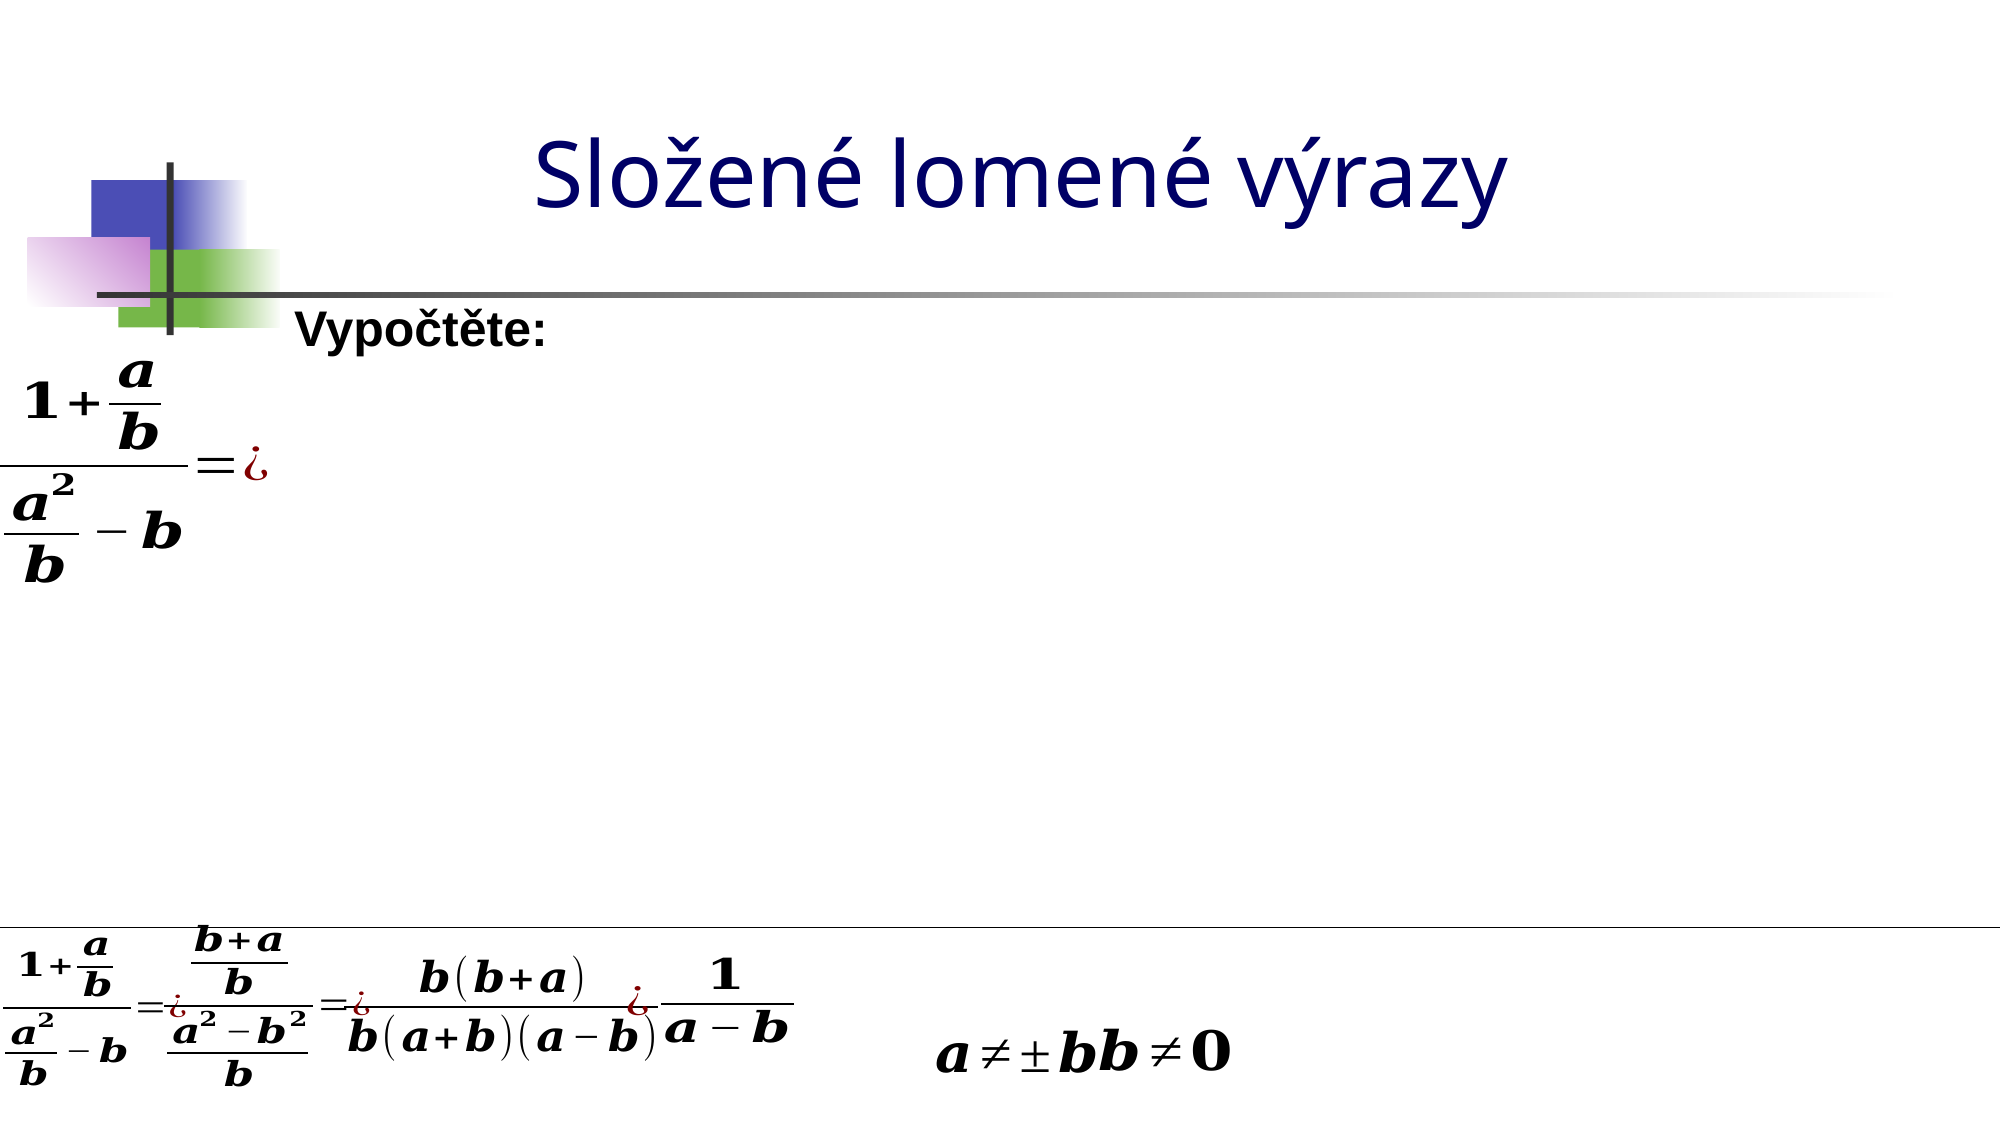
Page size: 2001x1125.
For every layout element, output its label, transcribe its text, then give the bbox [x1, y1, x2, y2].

text_box Složené lomené výrazy [416, 113, 1626, 228]
text_box Vypočtěte: [279, 290, 581, 362]
